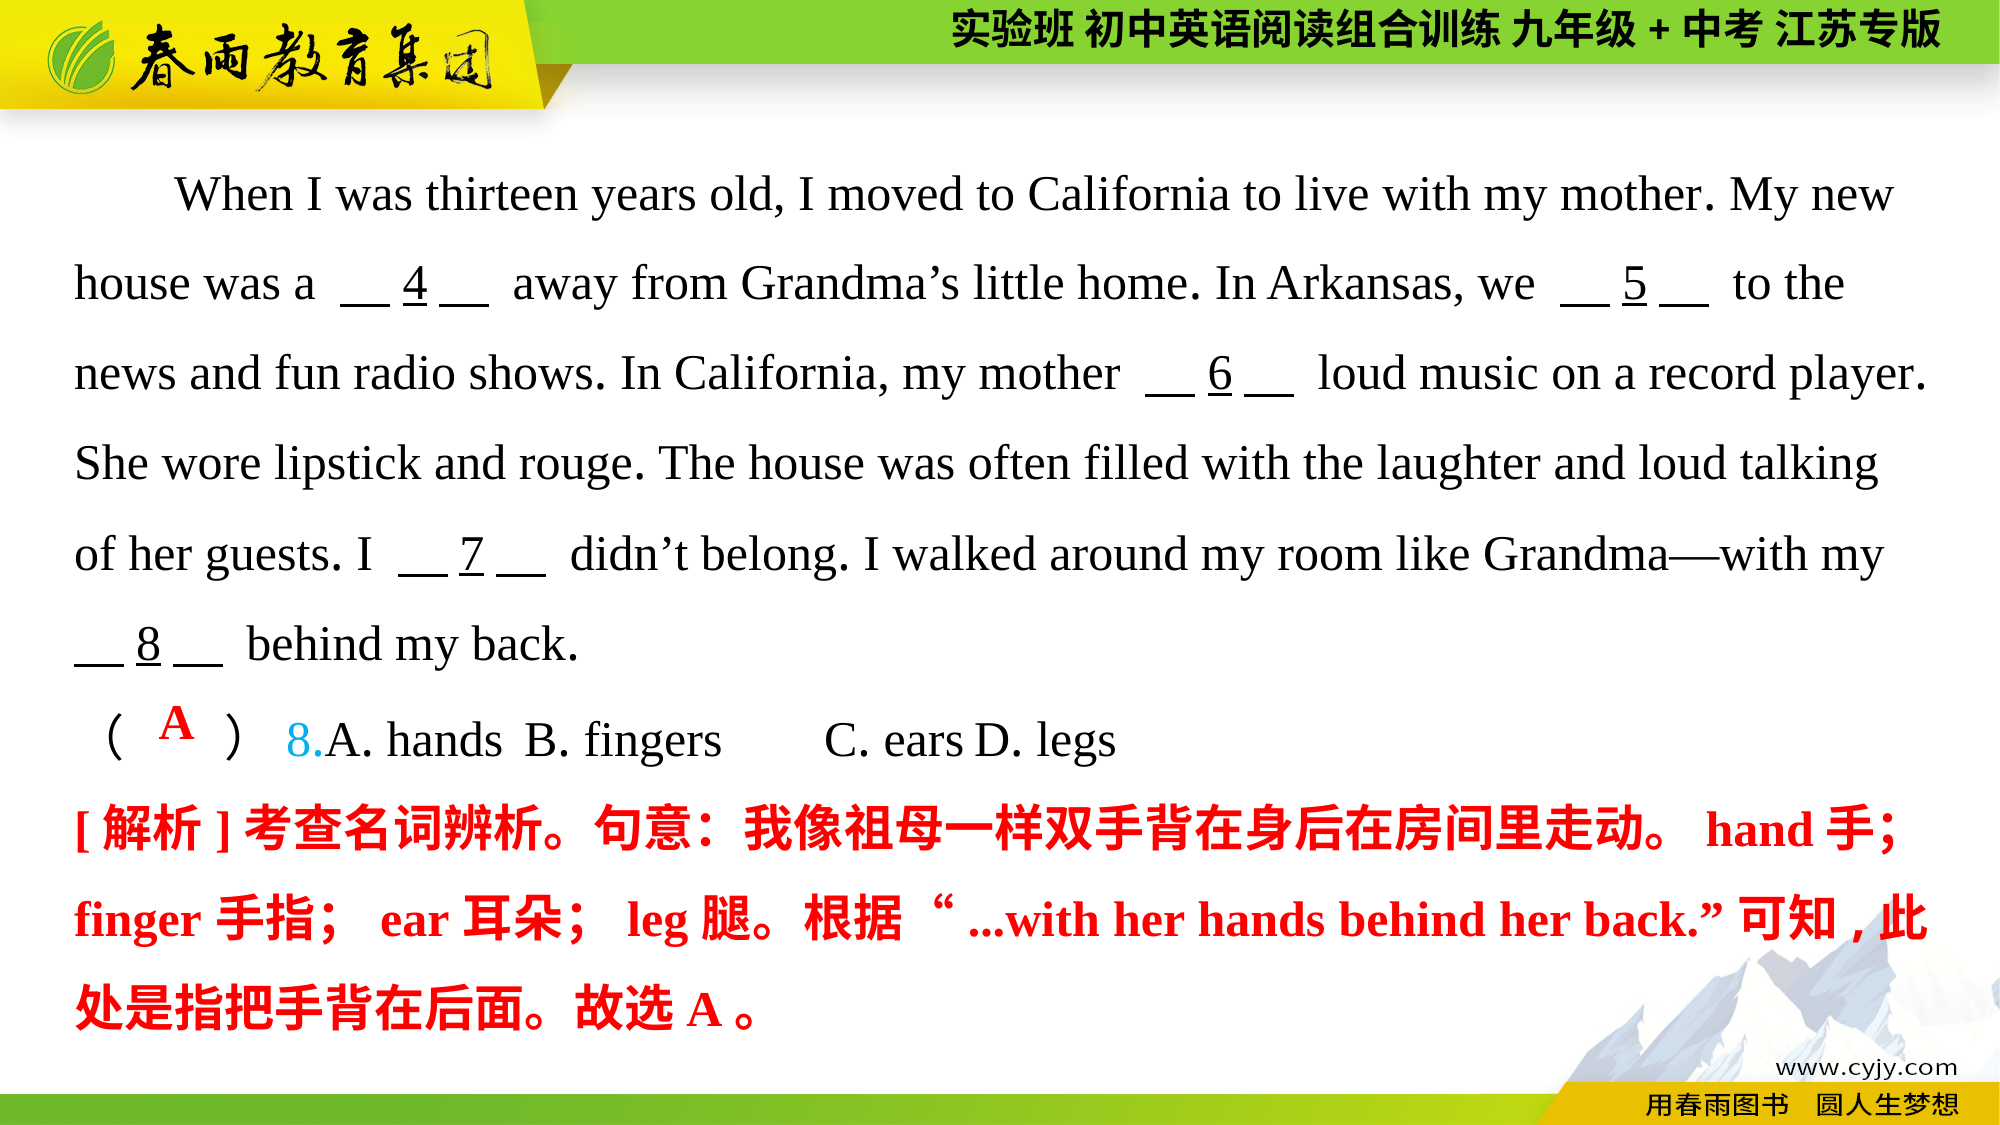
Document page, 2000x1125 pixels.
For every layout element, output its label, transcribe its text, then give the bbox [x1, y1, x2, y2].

list When I was thirteen years old, I moved to California to live with my mother. My new house was a 4 away from Grandma’s little home. In Arkansas, we 5 to the news and fun radio shows. In California, my mother 6 loud music on a record player. She wore lipstick and rouge. The house was often filled with the laughter and loud talking of her guests. I 7 didn’t belong. I walked around my room like Grandma—with my 8 behind my back. [59, 122, 1944, 668]
text_box [解析]考查名词辨析。句意：我像祖母一样双手背在身后在房间里走动。hand手；finger手指；ear耳朵；leg腿。根据“...with her hands behind her back.”可知,此处是指把手背在后面。故选A。 [59, 758, 1944, 1044]
picture [0, 0, 2000, 1125]
text_box A [143, 681, 210, 757]
text_box （ ）8.A. hands B. fingers C. ears D. legs [59, 668, 1944, 758]
